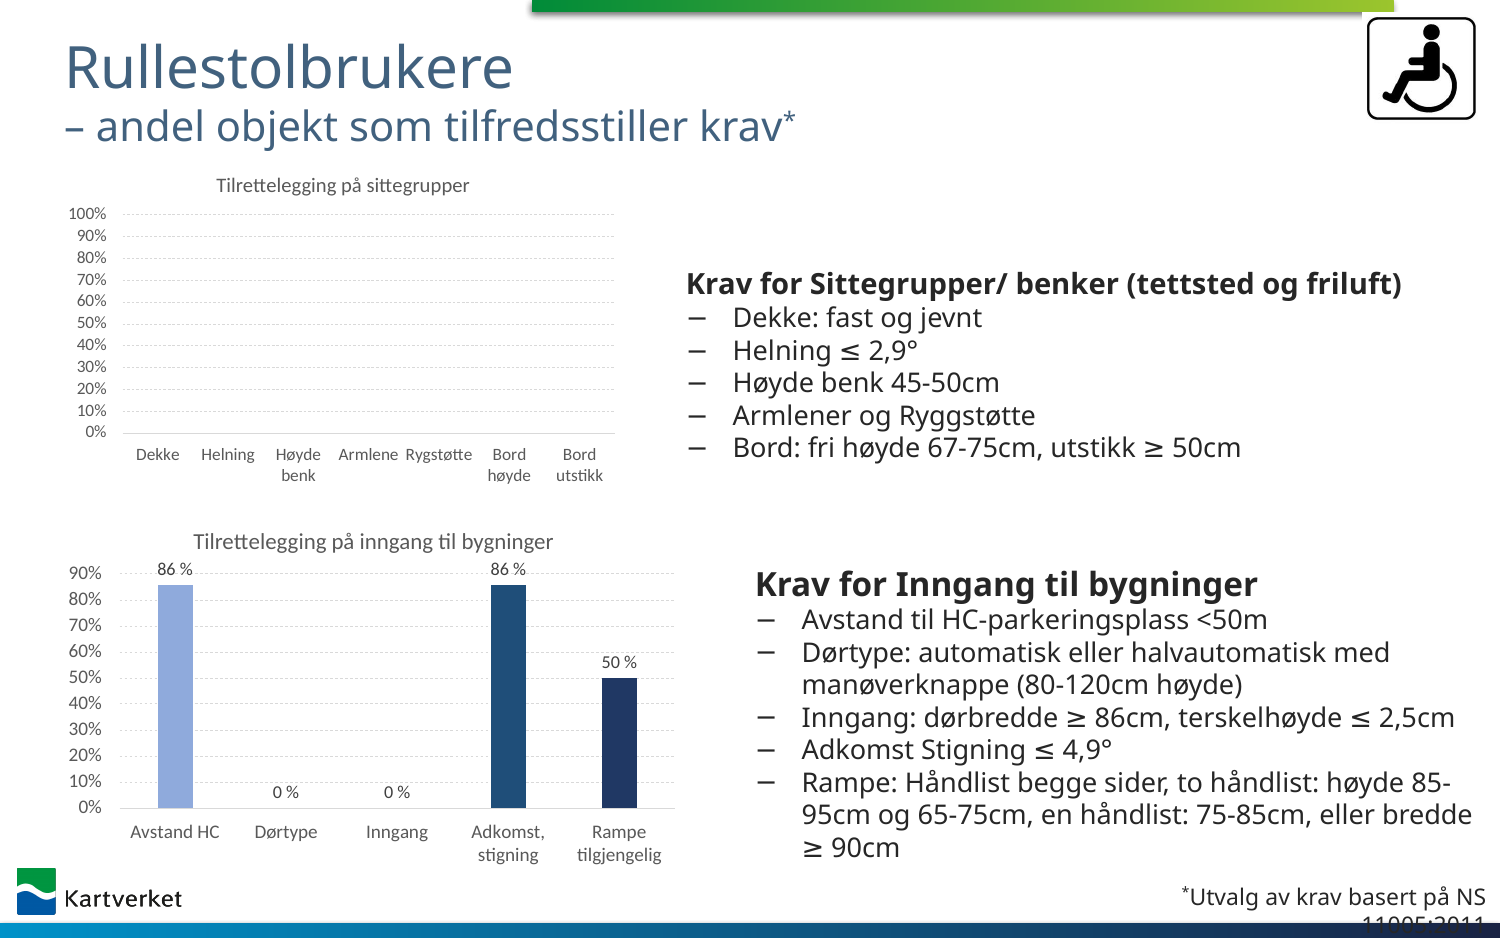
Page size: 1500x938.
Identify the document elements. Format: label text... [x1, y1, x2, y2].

picture [62, 520, 686, 874]
picture [1362, 12, 1481, 126]
text_box *Utvalg av krav basert på NS 11005:2011 [1068, 873, 1500, 938]
picture [62, 166, 625, 492]
text_box Rullestolbrukere – andel objekt som tilfredsstiller krav* [49, 25, 1431, 158]
text_box Krav for Inngang til bygninger Avstand til HC-parkeringsplass <50m Dørtype: automatisk eller halvautomatisk med manøverknappe (80-120cm høyde) Inngang: dørbredde ≥ 86cm, terskelhøyde ≤ 2,5cm Adkomst Stigning ≤ 4,9° Rampe: Håndlist begge sider, to håndlist: høyde 85-95cm og 65-75cm, en håndlist: 75-85cm, eller bredde ≥ 90cm [740, 555, 1491, 870]
text_box Krav for Sittegrupper/ benker (tettsted og friluft) Dekke: fast og jevnt Helning ≤ 2,9° Høyde benk 45-50cm Armlener og Ryggstøtte Bord: fri høyde 67-75cm, utstikk ≥ 50cm [670, 258, 1418, 471]
